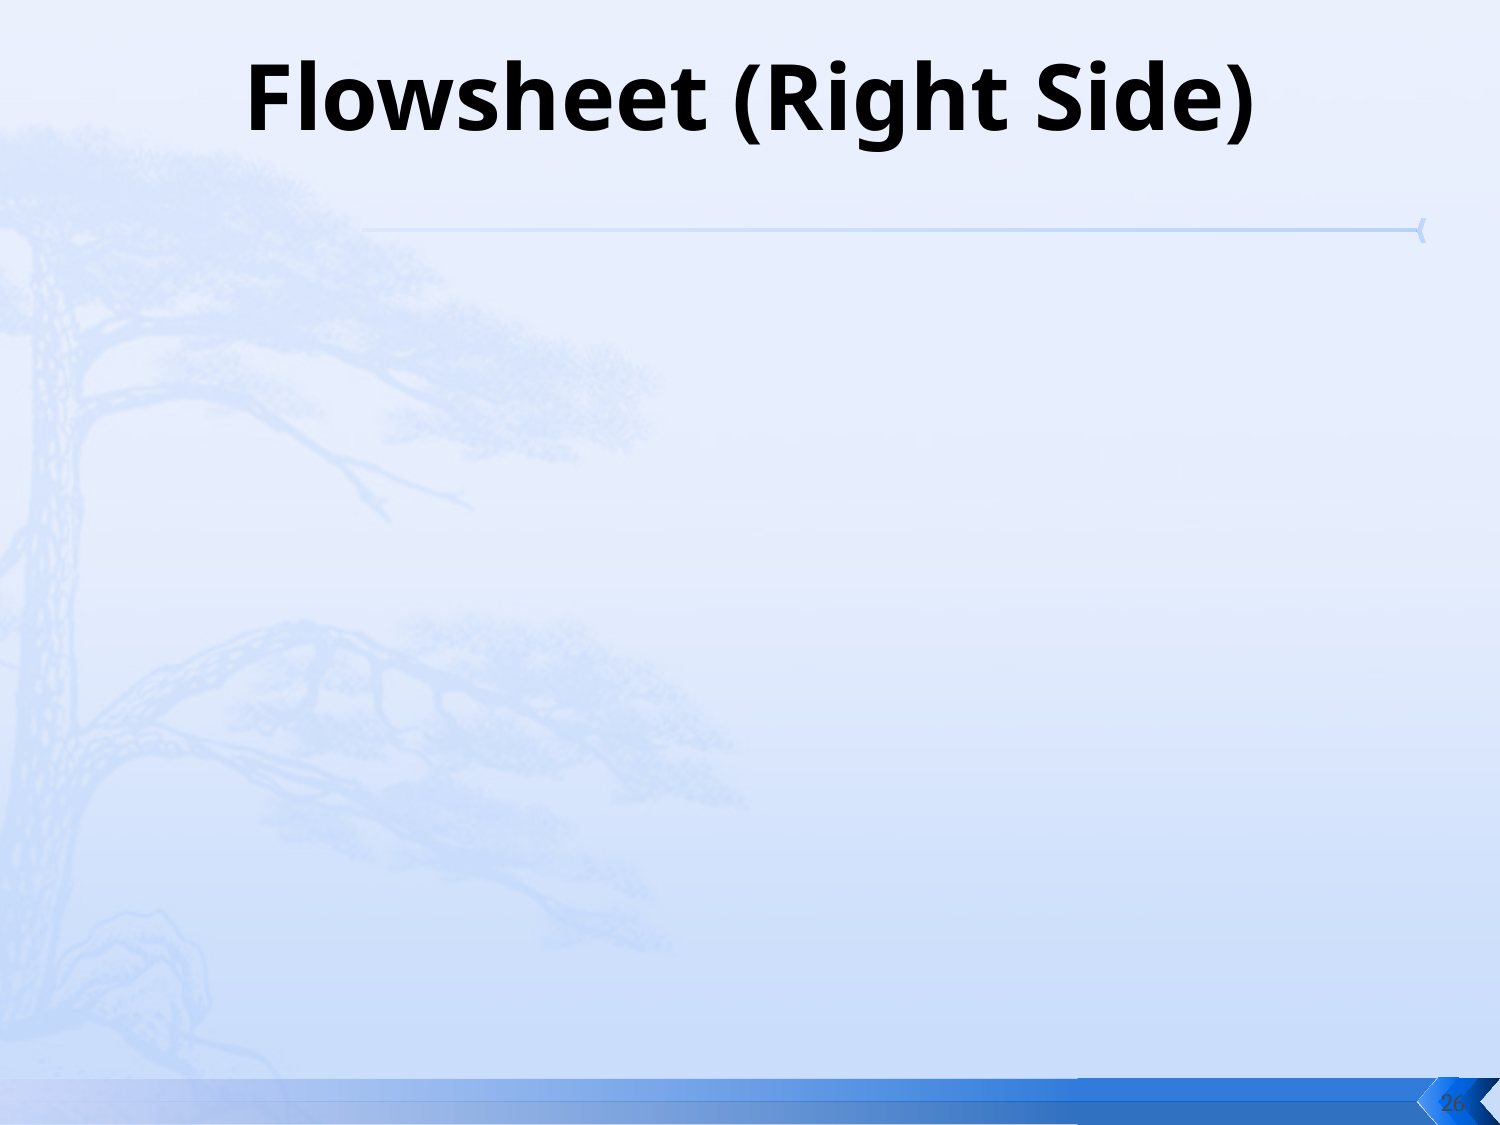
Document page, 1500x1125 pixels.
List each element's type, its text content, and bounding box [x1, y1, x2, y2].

slide_number 26 [1406, 1077, 1500, 1125]
title Flowsheet (Right Side) [75, 0, 1425, 188]
